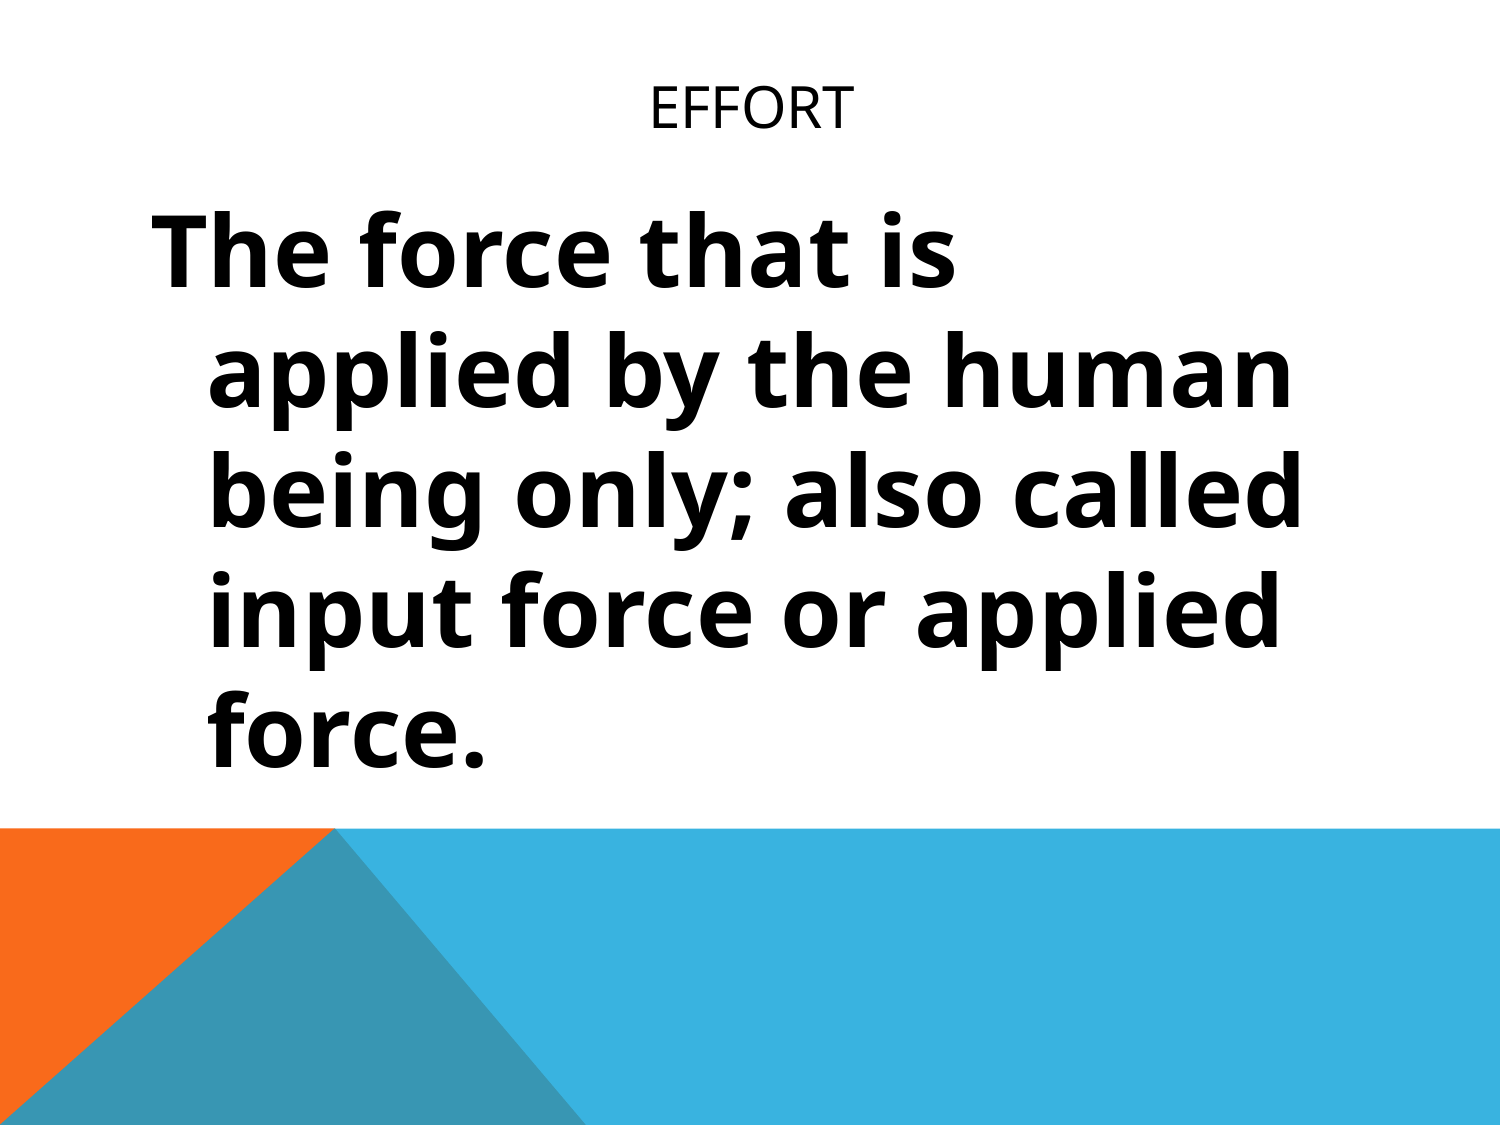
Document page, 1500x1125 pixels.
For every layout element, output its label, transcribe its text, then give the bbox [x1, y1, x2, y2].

title Effort [135, 60, 1369, 150]
list The force that is applied by the human being only; also called input force or applied force. [135, 180, 1369, 768]
